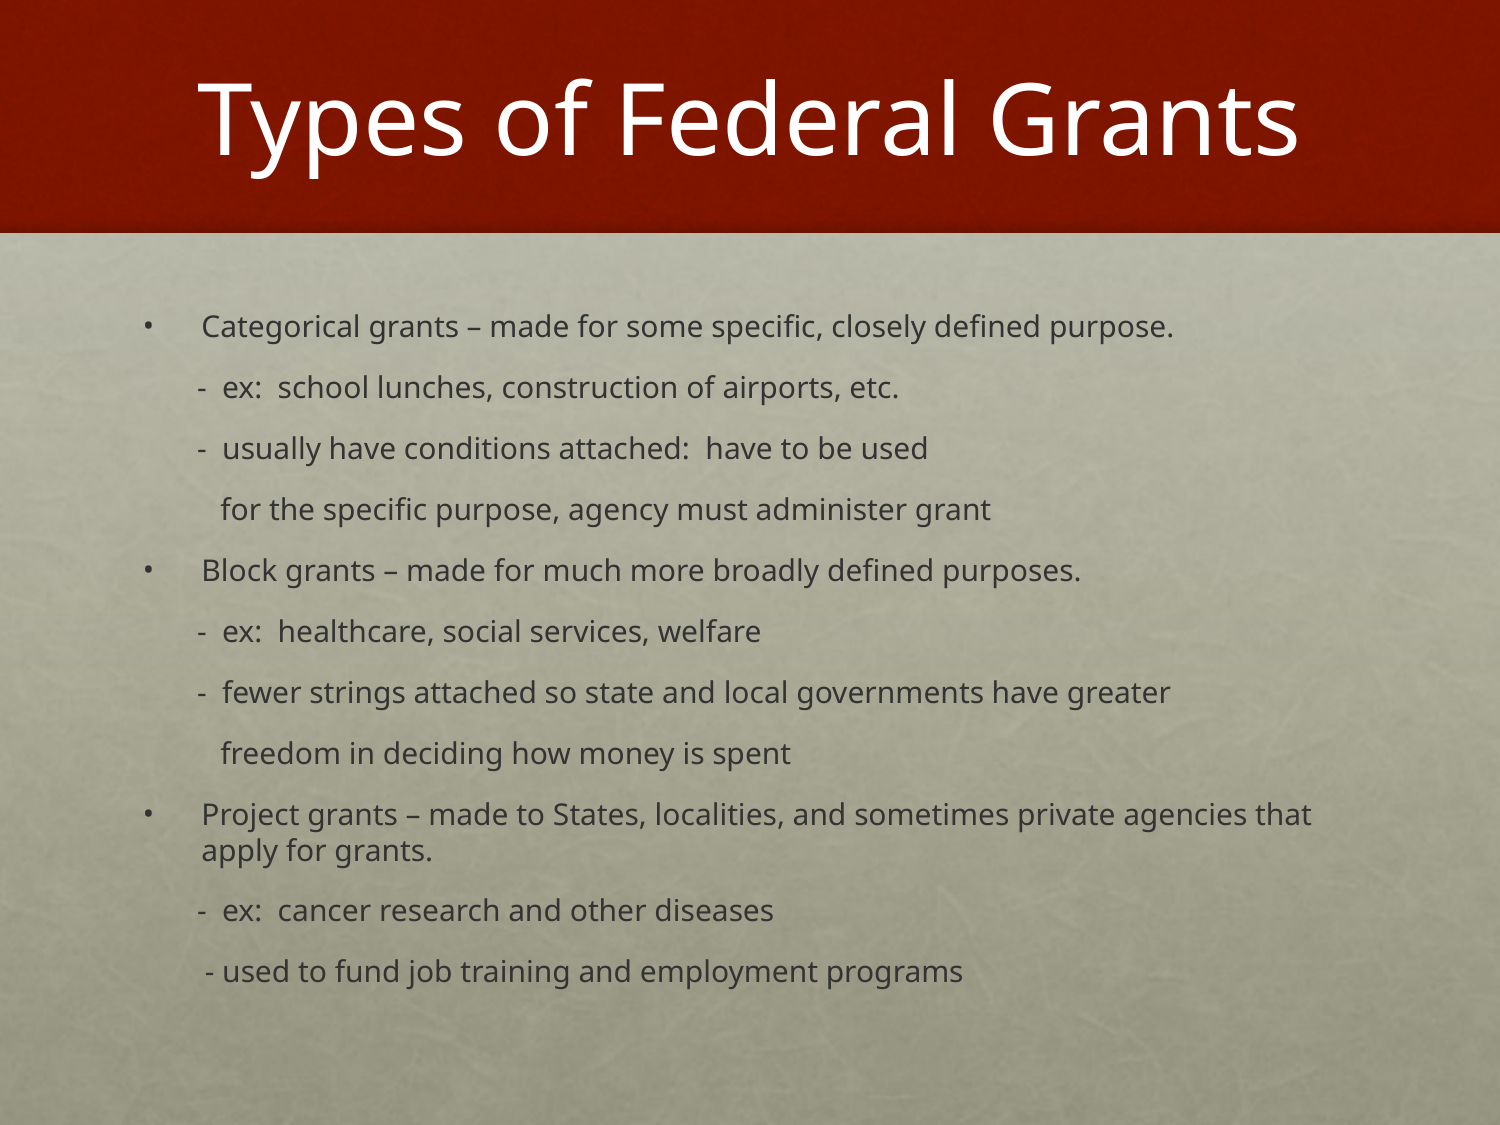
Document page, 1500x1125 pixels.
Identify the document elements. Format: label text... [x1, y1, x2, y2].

title Types of Federal Grants [127, 10, 1372, 221]
picture [0, 214, 1500, 1125]
list Categorical grants – made for some specific, closely defined purpose. - ex: school lunches, construction of airports, etc. - usually have conditions attached: have to be used for the specific purpose, agency must administer grant Block grants – made for much more broadly defined purposes. - ex: healthcare, social services, welfare - fewer strings attached so state and local governments have greater freedom in deciding how money is spent Project grants – made to States, localities, and sometimes private agencies that apply for grants. - ex: cancer research and other diseases - used to fund job training and employment programs [127, 299, 1372, 1005]
